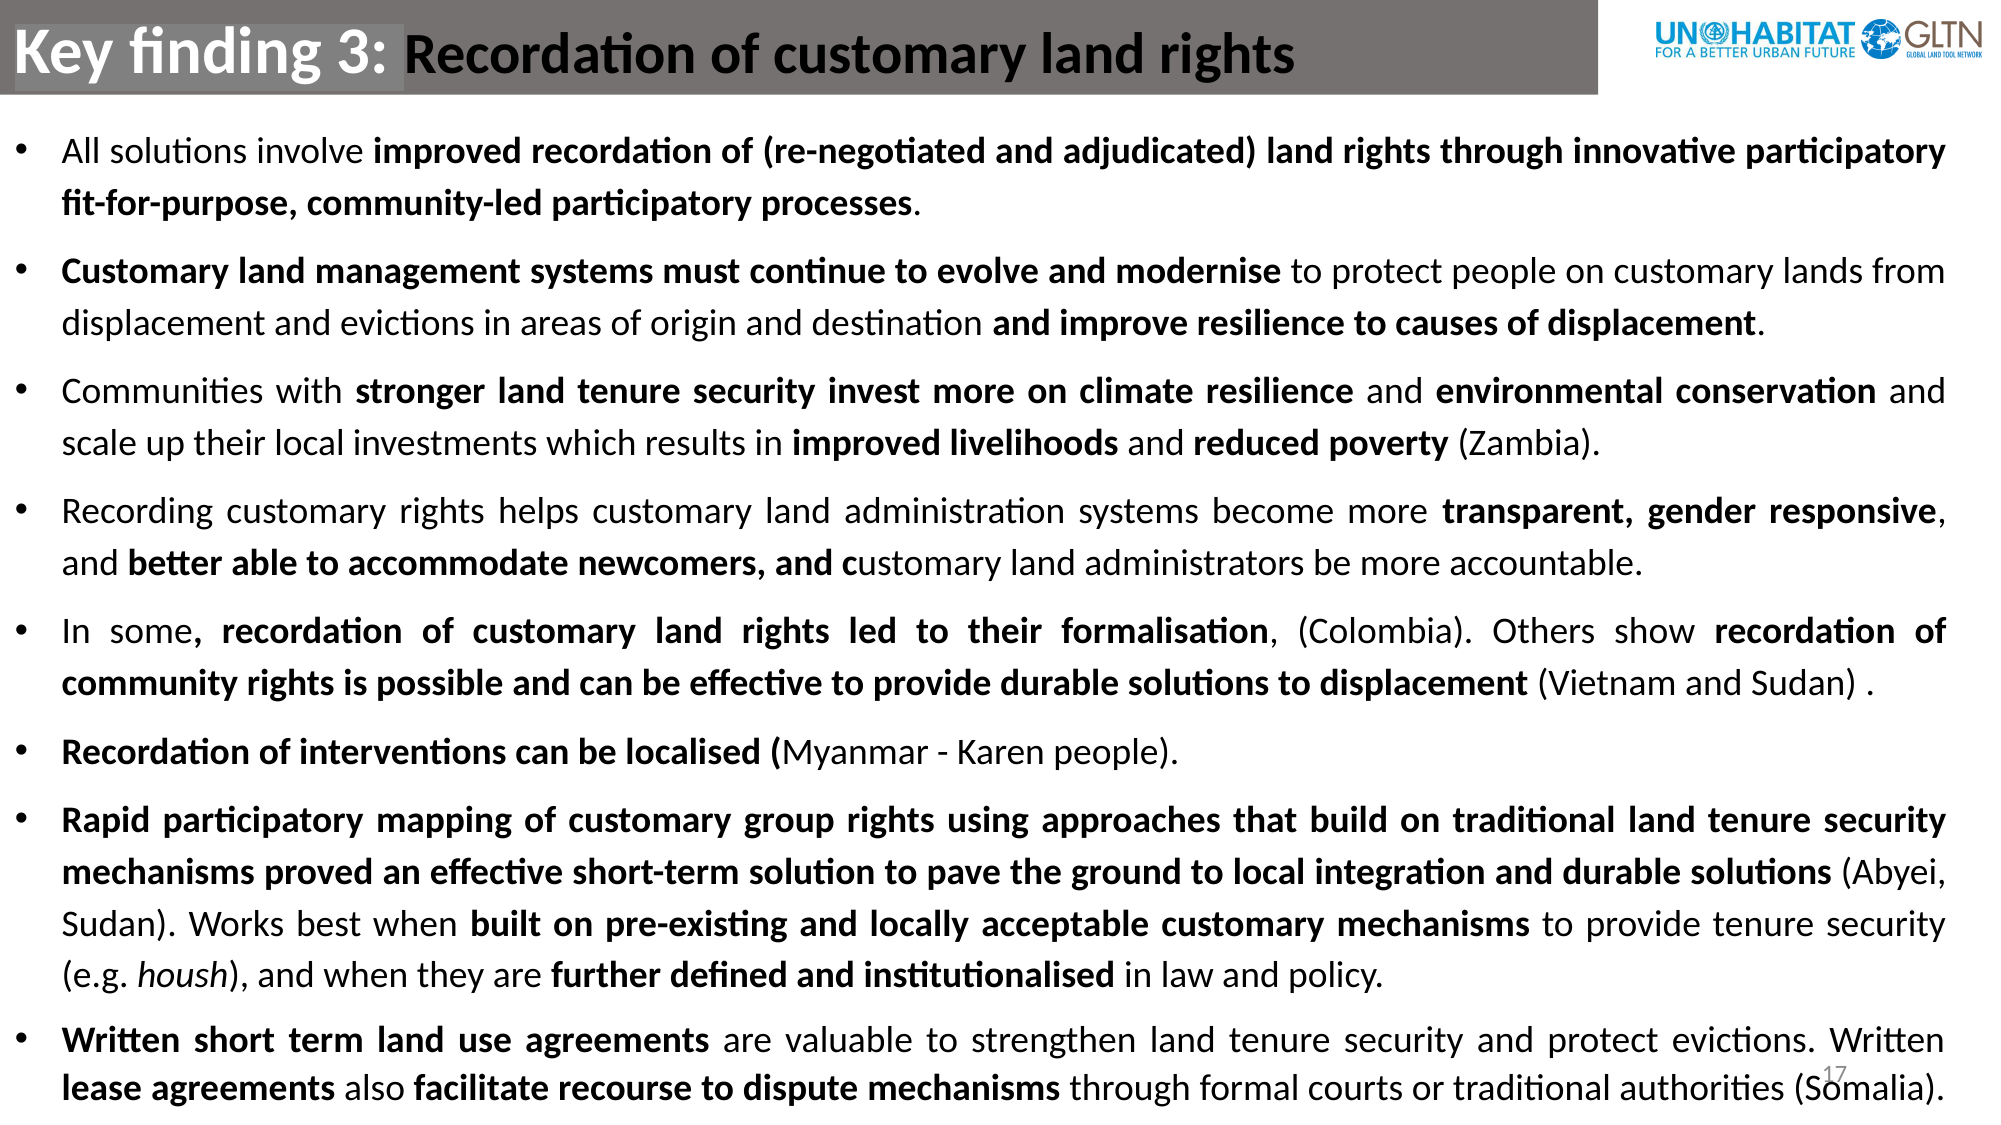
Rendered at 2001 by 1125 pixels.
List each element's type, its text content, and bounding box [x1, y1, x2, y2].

picture [1656, 20, 1855, 59]
picture [1861, 19, 1982, 59]
text_box All solutions involve improved recordation of (re-negotiated and adjudicated) land rights through innovative participatory fit-for-purpose, community-led participatory processes. Customary land management systems must continue to evolve and modernise to protect people on customary lands from displacement and evictions in areas of origin and destination and improve resilience to causes of displacement. Communities with stronger land tenure security invest more on climate resilience and environmental conservation and scale up their local investments which results in improved livelihoods and reduced poverty (Zambia). Recording customary rights helps customary land administration systems become more transparent, gender responsive, and better able to accommodate newcomers, and customary land administrators be more accountable. In some, recordation of customary land rights led to their formalisation, (Colombia). Others show recordation of community rights is possible and can be effective to provide durable solutions to displacement (Vietnam and Sudan) . Recordation of interventions can be localised (Myanmar - Karen people). Rapid participatory mapping of customary group rights using approaches that build on traditional land tenure security mechanisms proved an effective short-term solution to pave the ground to local integration and durable solutions (Abyei, Sudan). Works best when built on pre-existing and locally acceptable customary mechanisms to provide tenure security (e.g. housh), and when they are further defined and institutionalised in law and policy. Written short term land use agreements are valuable to strengthen land tenure security and protect evictions. Written lease agreements also facilitate recourse to dispute mechanisms through formal courts or traditional authorities (Somalia). [0, 111, 1962, 1116]
slide_number 17 [1412, 1042, 1863, 1103]
text_box Key finding 3: Recordation of customary land rights [0, 0, 1599, 95]
